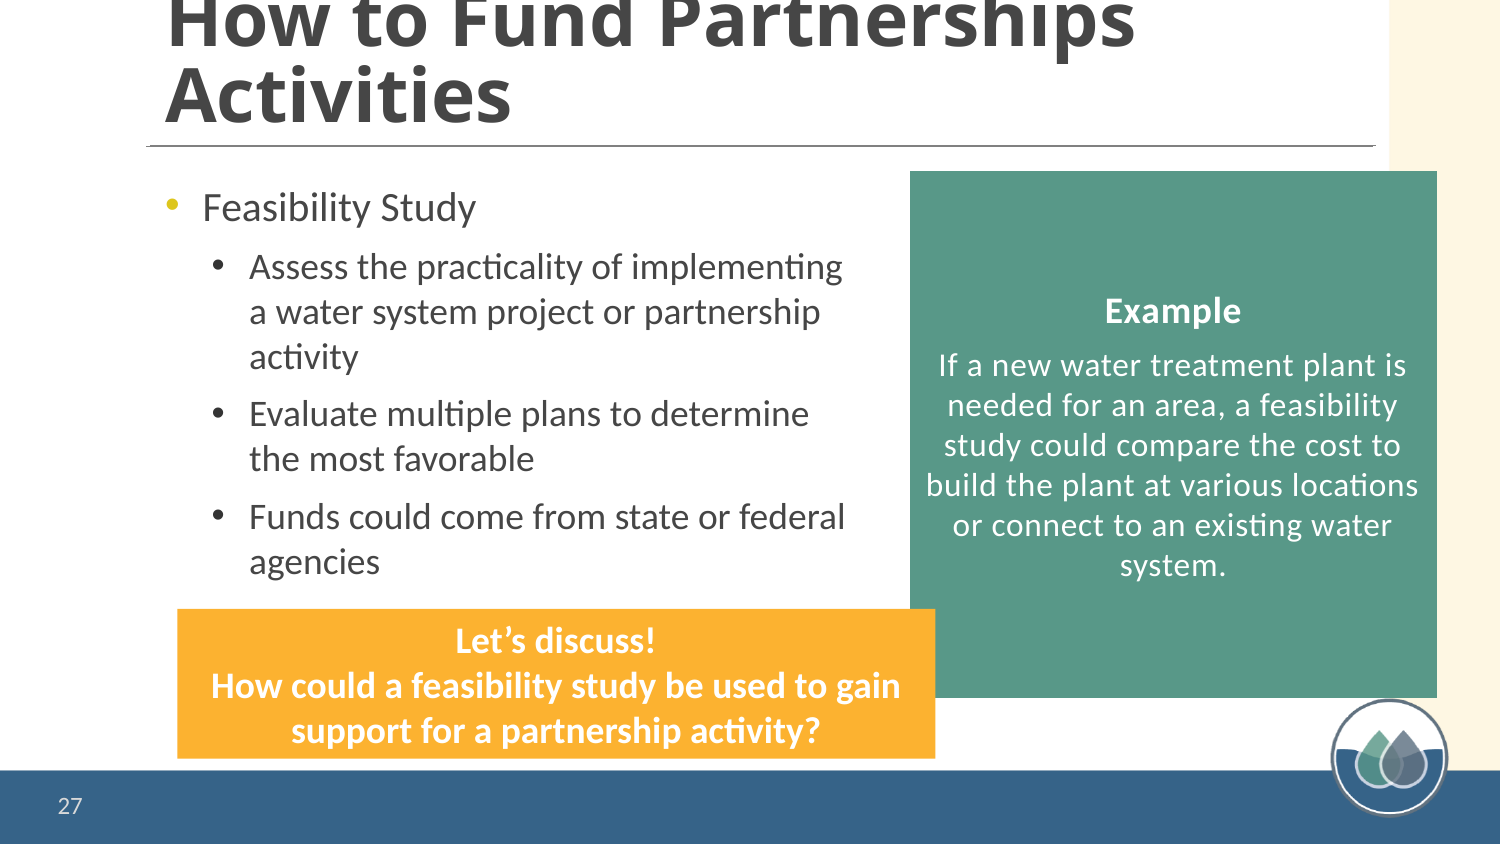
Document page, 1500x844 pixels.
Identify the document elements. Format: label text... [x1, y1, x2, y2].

list Example If a new water treatment plant is needed for an area, a feasibility study could compare the cost to build the plant at various locations or connect to an existing water system. [910, 171, 1437, 698]
picture [0, 0, 1500, 844]
list Feasibility Study Assess the practicality of implementing a water system project or partnership activity Evaluate multiple plans to determine the most favorable Funds could come from state or federal agencies [150, 171, 881, 734]
slide_number 27 [16, 782, 124, 828]
title How to Fund Partnerships Activities [150, 21, 1373, 146]
text_box Let’s discuss! How could a feasibility study be used to gain support for a partnership activity? [177, 608, 936, 759]
